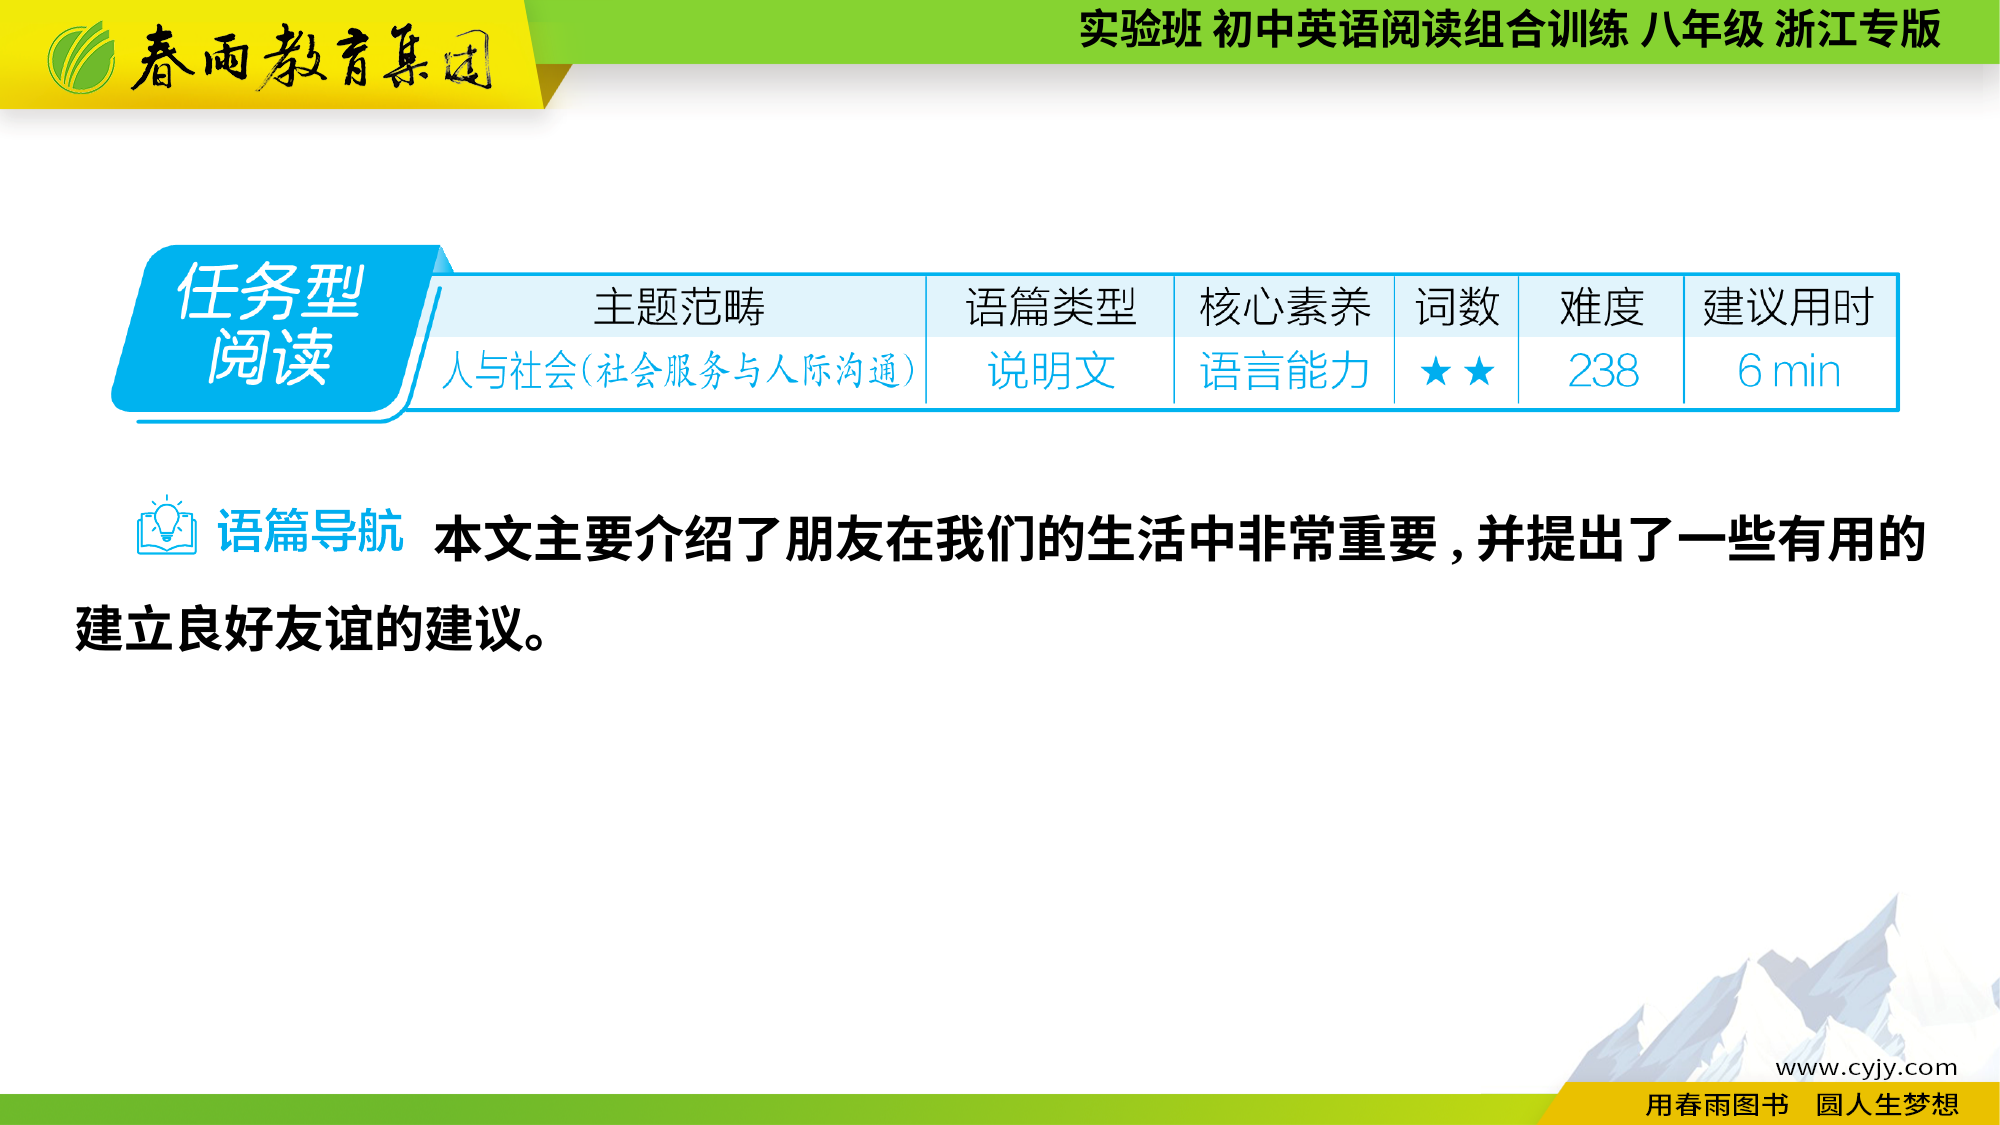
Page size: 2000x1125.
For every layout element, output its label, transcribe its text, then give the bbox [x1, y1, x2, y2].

picture [0, 0, 2000, 1125]
list 本文主要介绍了朋友在我们的生活中非常重要,并提出了一些有用的建立良好友谊的建议。 [59, 469, 1944, 655]
